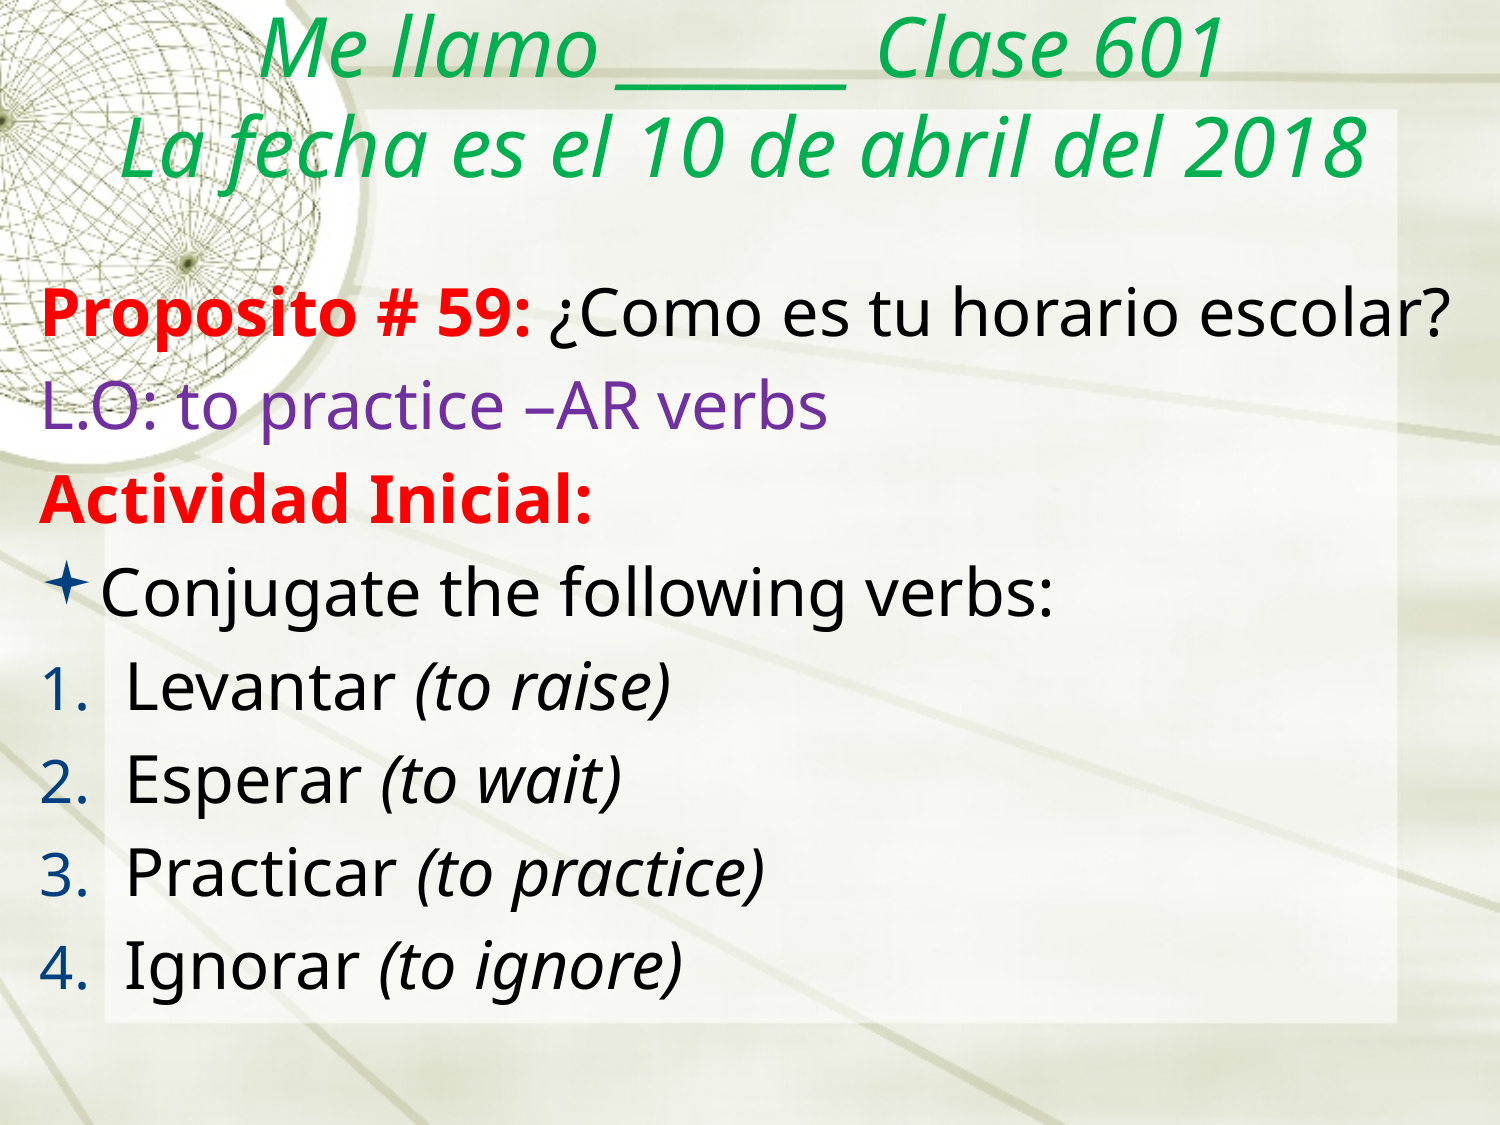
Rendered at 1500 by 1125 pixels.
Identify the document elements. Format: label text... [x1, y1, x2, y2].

text_box Proposito # 59: ¿Como es tu horario escolar? L.O: to practice –AR verbs Actividad Inicial: Conjugate the following verbs: Levantar (to raise) Esperar (to wait) Practicar (to practice) Ignorar (to ignore) [24, 262, 1475, 1113]
picture [0, 0, 1500, 1125]
title Me llamo _______ Clase 601 La fecha es el 10 de abril del 2018 [0, 0, 1488, 188]
